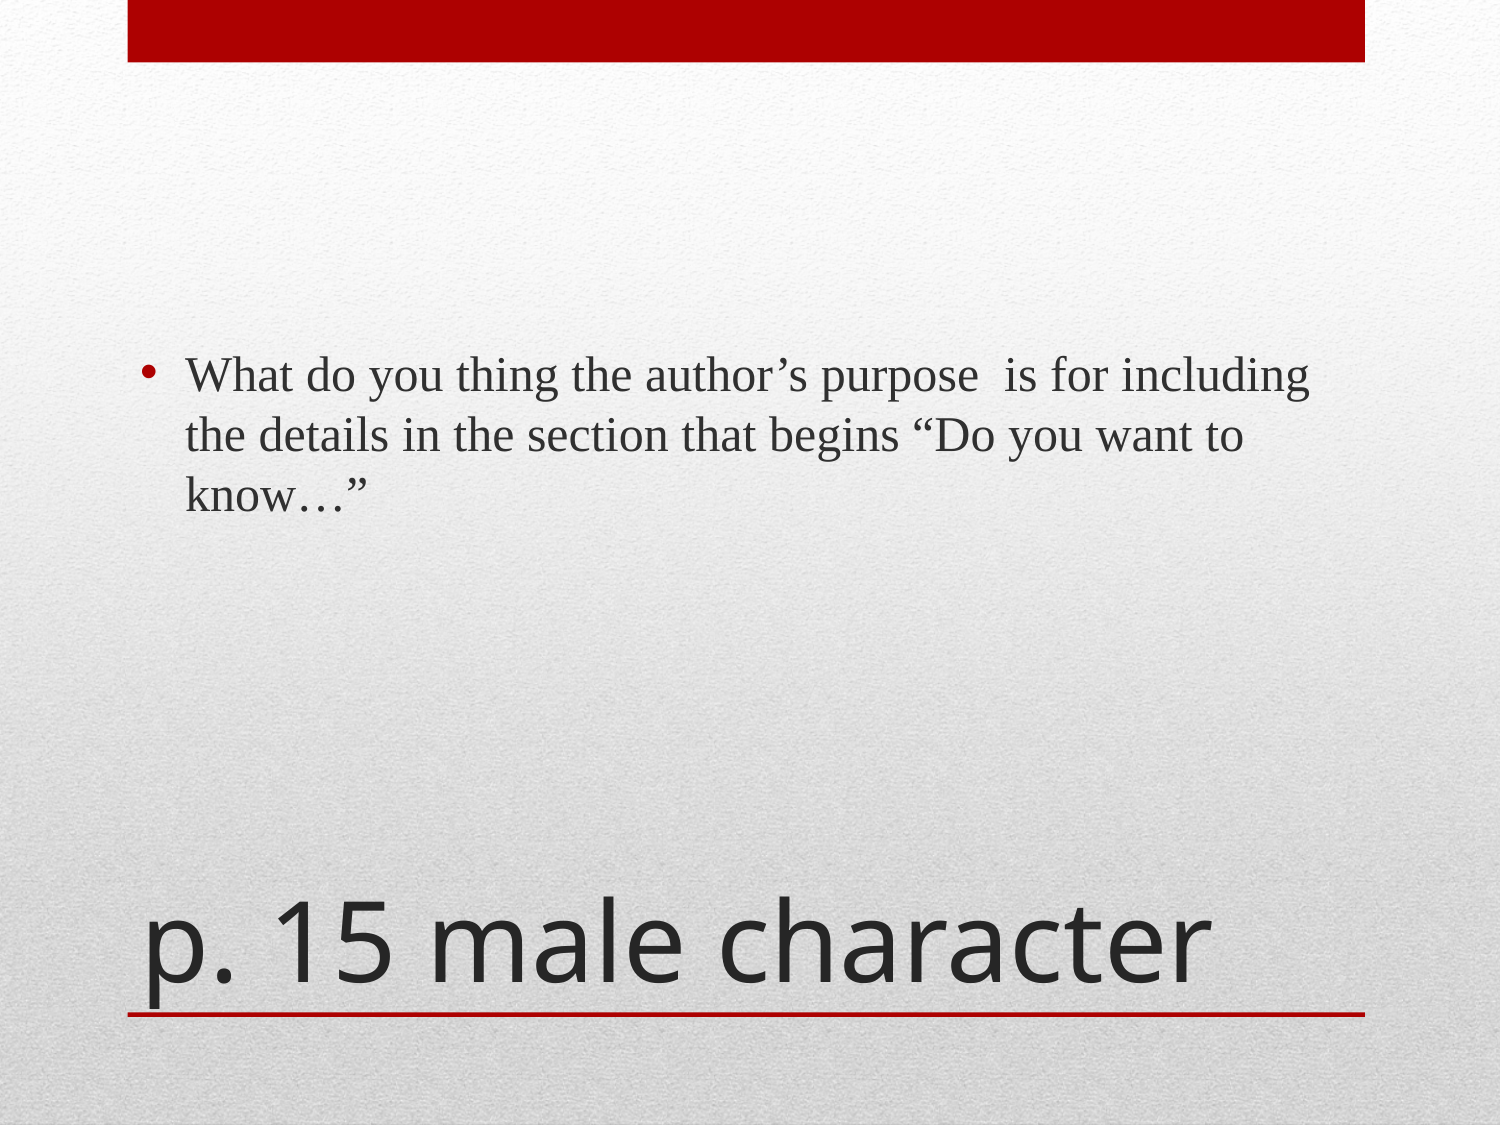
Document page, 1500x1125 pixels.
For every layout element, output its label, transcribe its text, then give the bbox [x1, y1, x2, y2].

list What do you thing the author’s purpose is for including the details in the section that begins “Do you want to know…” [125, 112, 1363, 750]
title p. 15 male character [125, 750, 1238, 1013]
